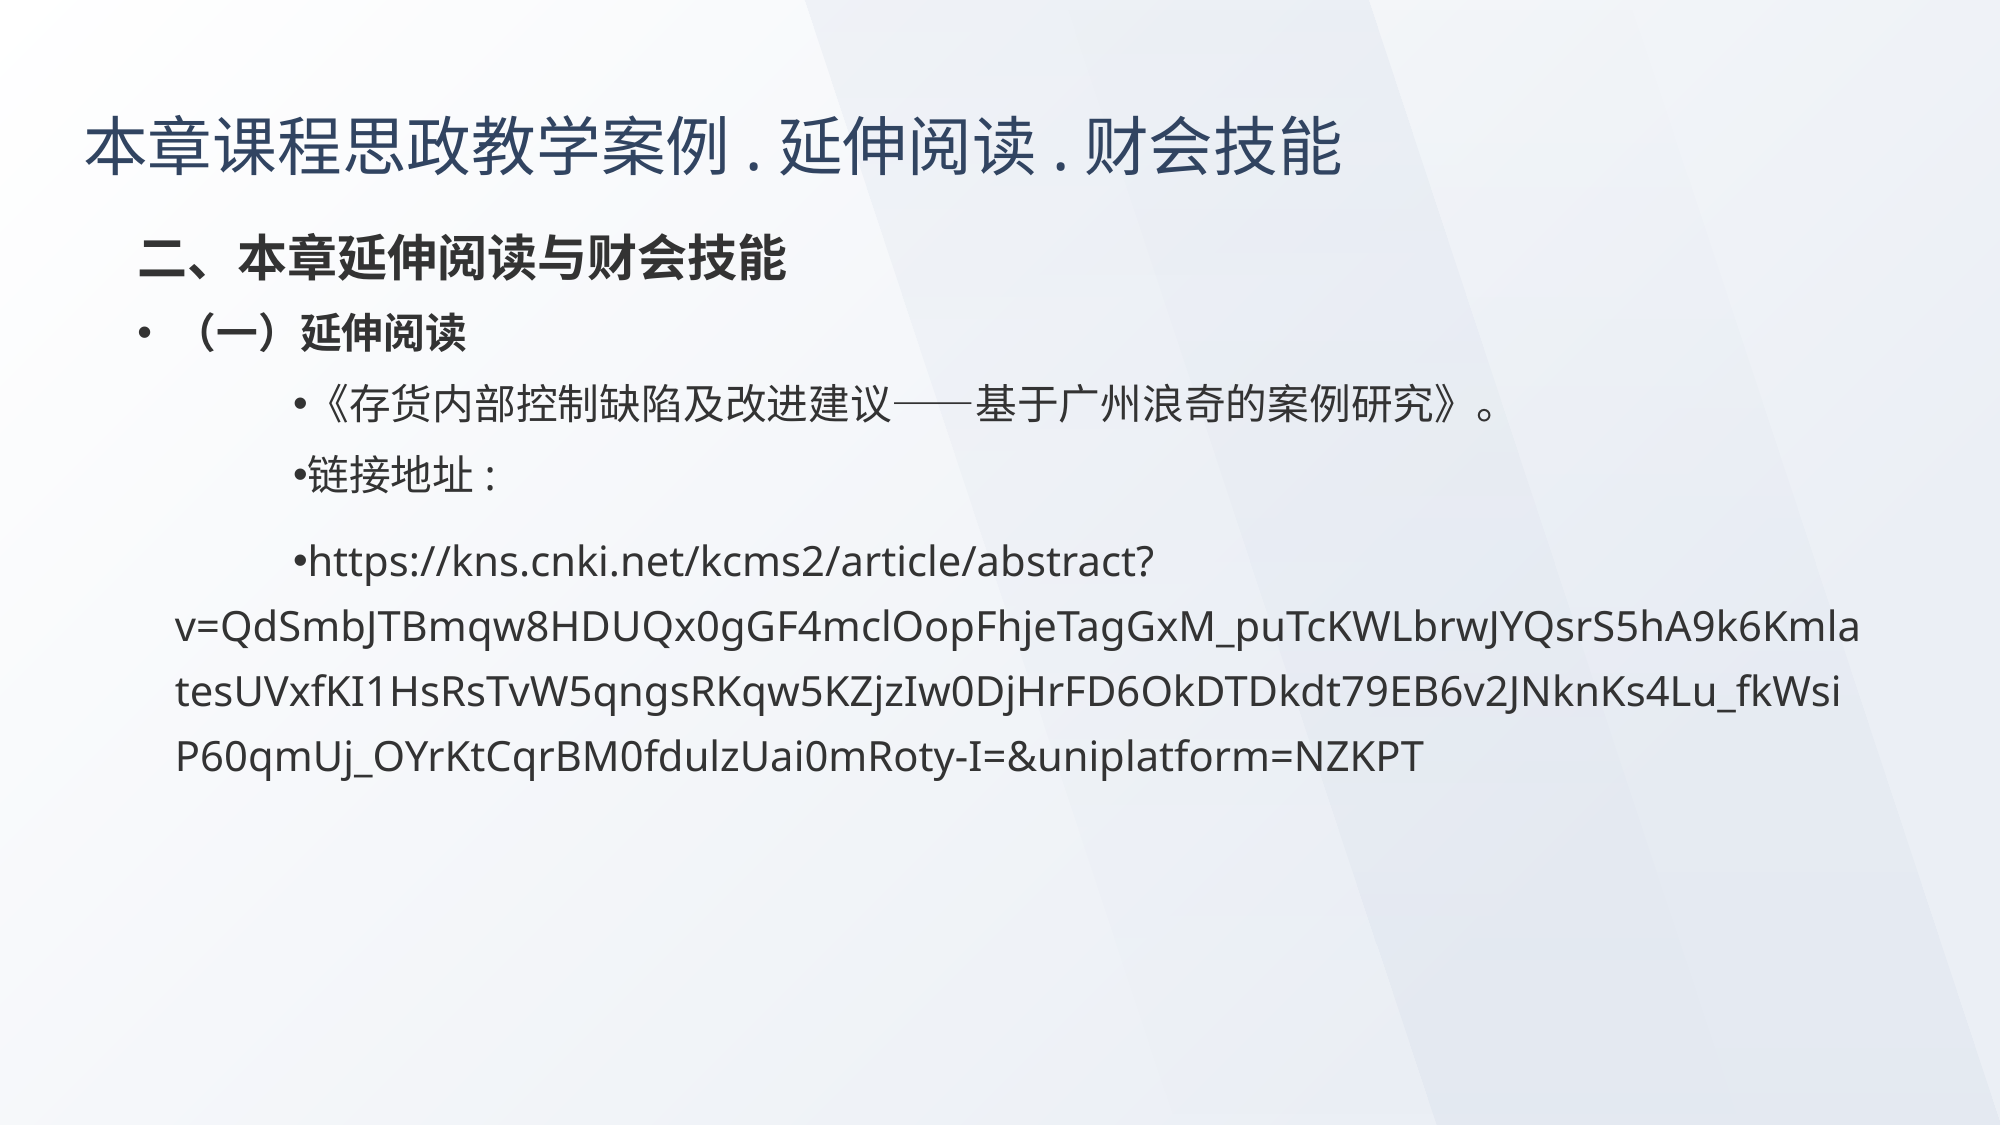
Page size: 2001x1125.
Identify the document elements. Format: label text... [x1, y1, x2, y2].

list 二、本章延伸阅读与财会技能 （一）延伸阅读 《存货内部控制缺陷及改进建议——基于广州浪奇的案例研究》。 链接地址: https://kns.cnki.net/kcms2/article/abstract?v=QdSmbJTBmqw8HDUQx0gGF4mclOopFhjeTagGxM_puTcKWLbrwJYQsrS5hA9k6KmlatesUVxfKI1HsRsTvW5qngsRKqw5KZjzIw0DjHrFD6OkDTDkdt79EB6v2JNknKs4Lu_fkWsiP60qmUj_OYrKtCqrBM0fdulzUai0mRoty-I=&uniplatform=NZKPT [137, 208, 1863, 976]
title 本章课程思政教学案例.延伸阅读.财会技能 [83, 100, 1361, 184]
